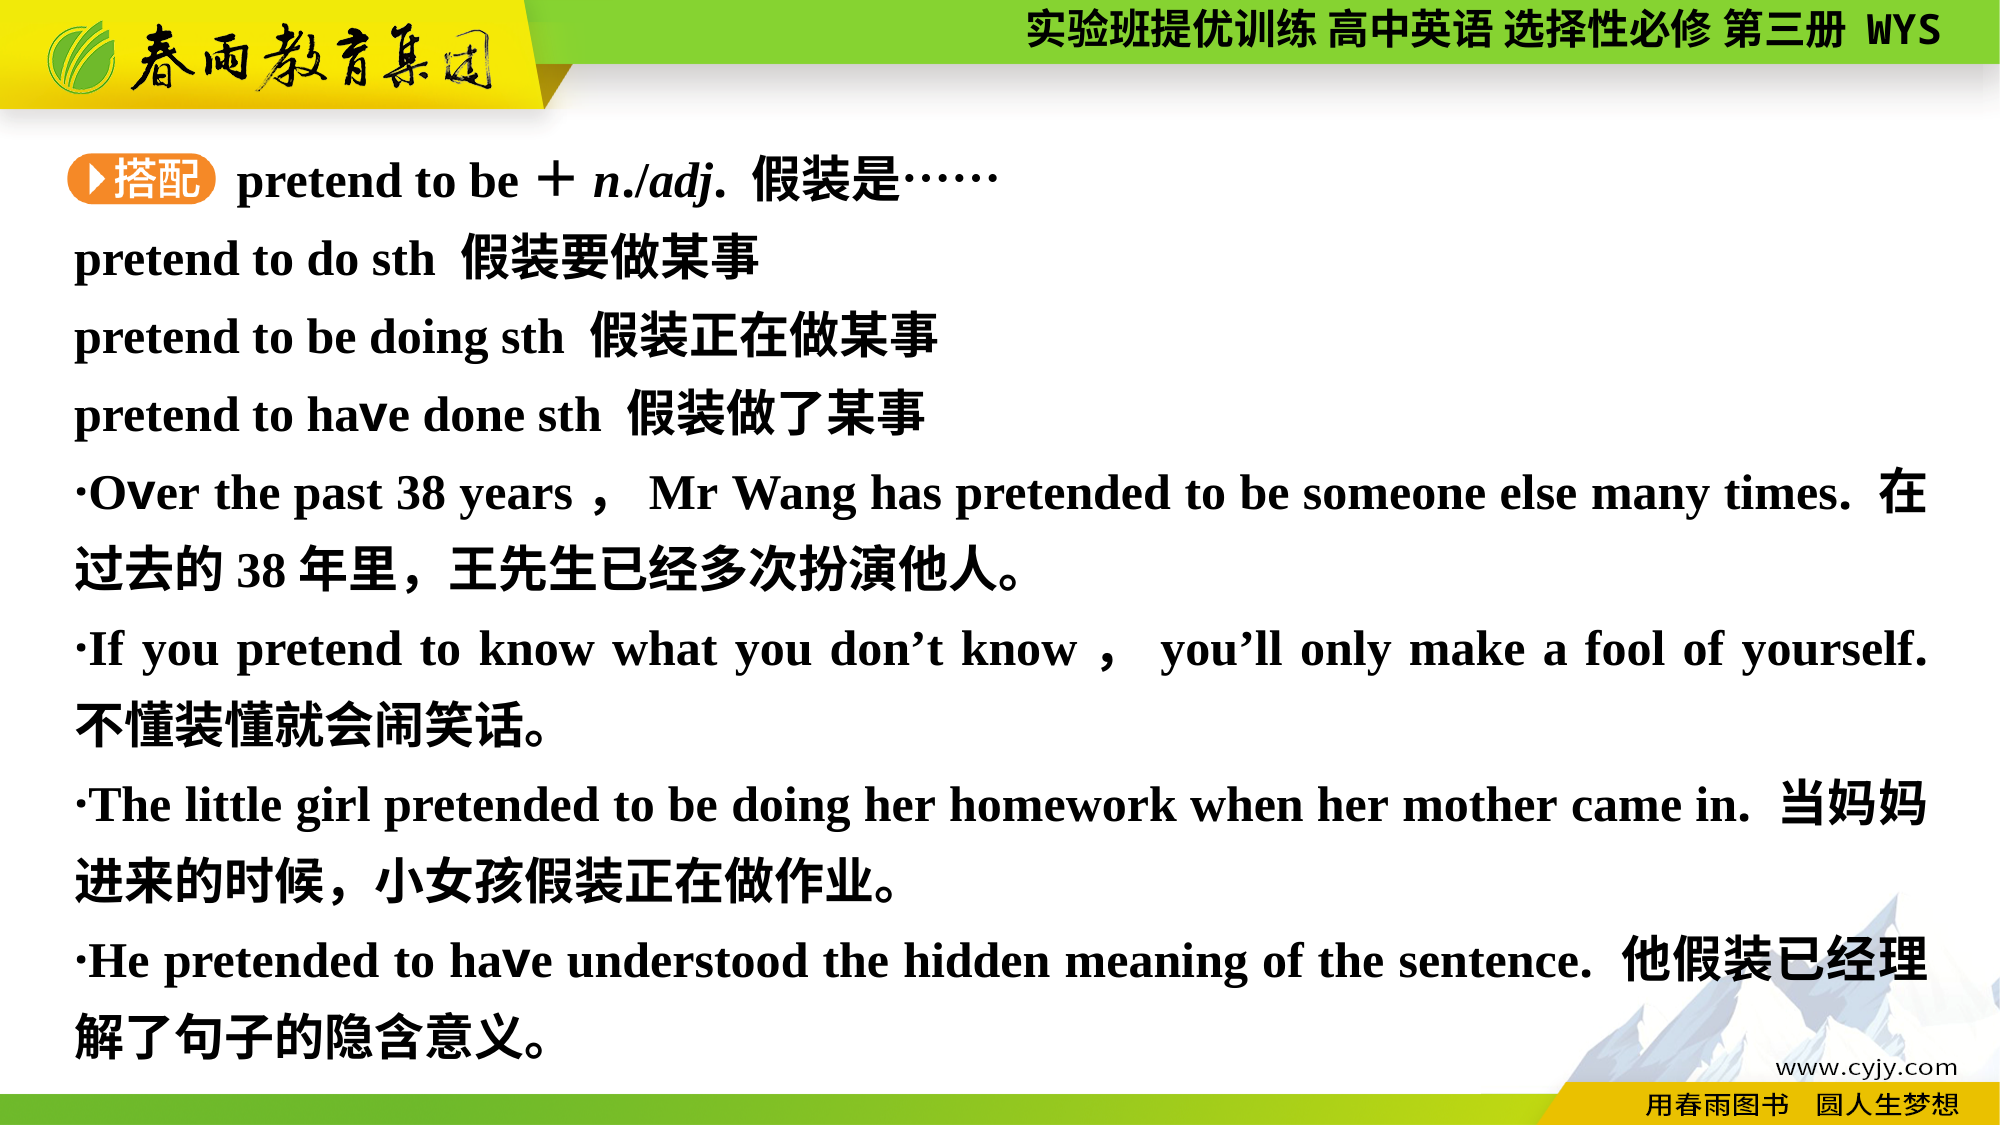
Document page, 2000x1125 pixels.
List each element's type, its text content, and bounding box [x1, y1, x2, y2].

picture [0, 0, 2000, 1125]
list pretend to be＋n./adj. 假装是…… pretend to do sth 假装要做某事 pretend to be doing sth 假装正在做某事 pretend to have done sth 假装做了某事 ·Over the past 38 years，Mr Wang has pretended to be someone else many times. 在过去的38年里，王先生已经多次扮演他人。 ·If you pretend to know what you don’t know，you’ll only make a fool of yourself. 不懂装懂就会闹笑话。 ·The little girl pretended to be doing her homework when her mother came in. 当妈妈进来的时候，小女孩假装正在做作业。 ·He pretended to have understood the hidden meaning of the sentence. 他假装已经理解了句子的隐含意义。 [59, 122, 1944, 1075]
